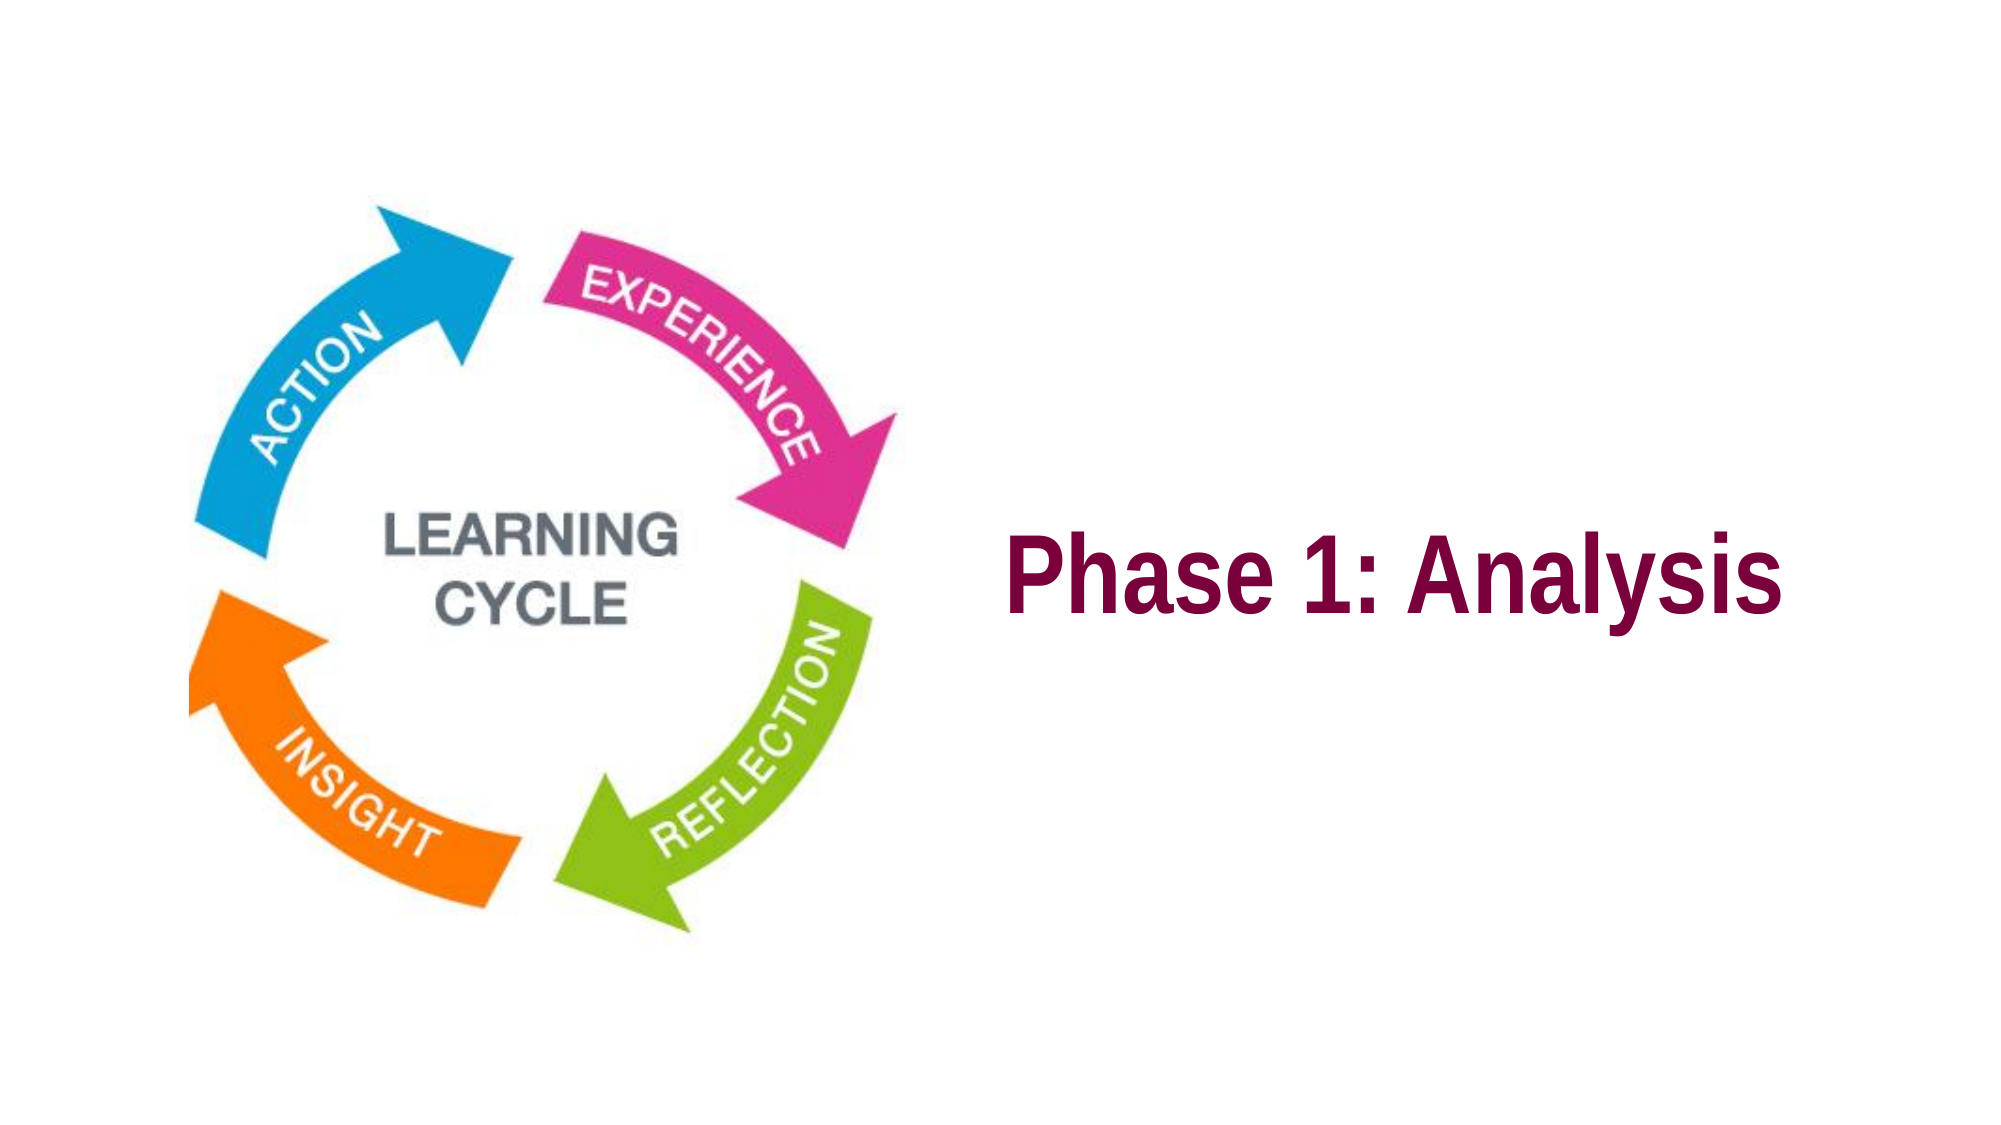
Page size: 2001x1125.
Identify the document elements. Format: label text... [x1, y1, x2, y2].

picture [188, 194, 906, 947]
text_box Phase 1: Analysis [906, 480, 1800, 645]
